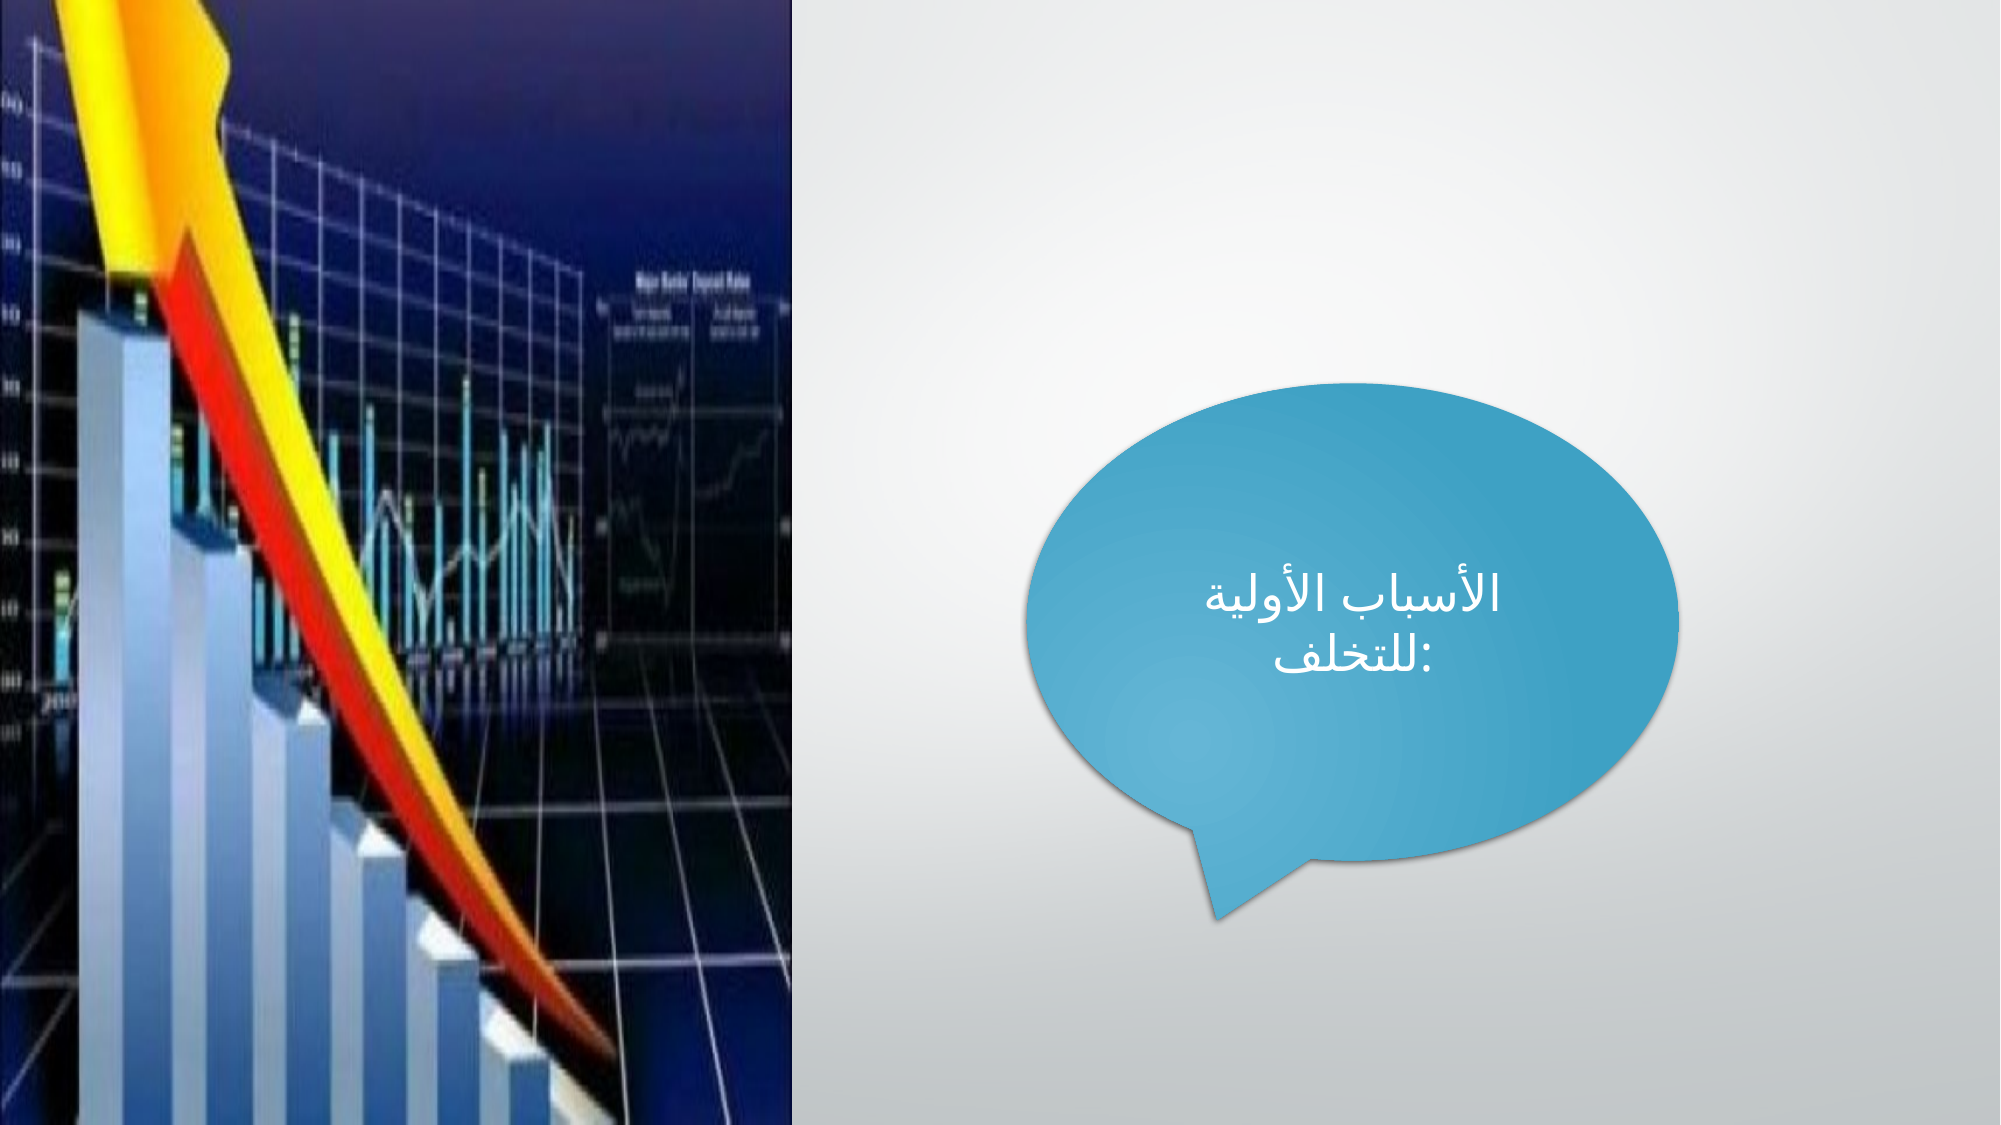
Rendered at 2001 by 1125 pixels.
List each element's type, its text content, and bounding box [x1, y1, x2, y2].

text_box الأسباب الأولية للتخلف: [1026, 383, 1680, 921]
picture [0, 0, 792, 1125]
